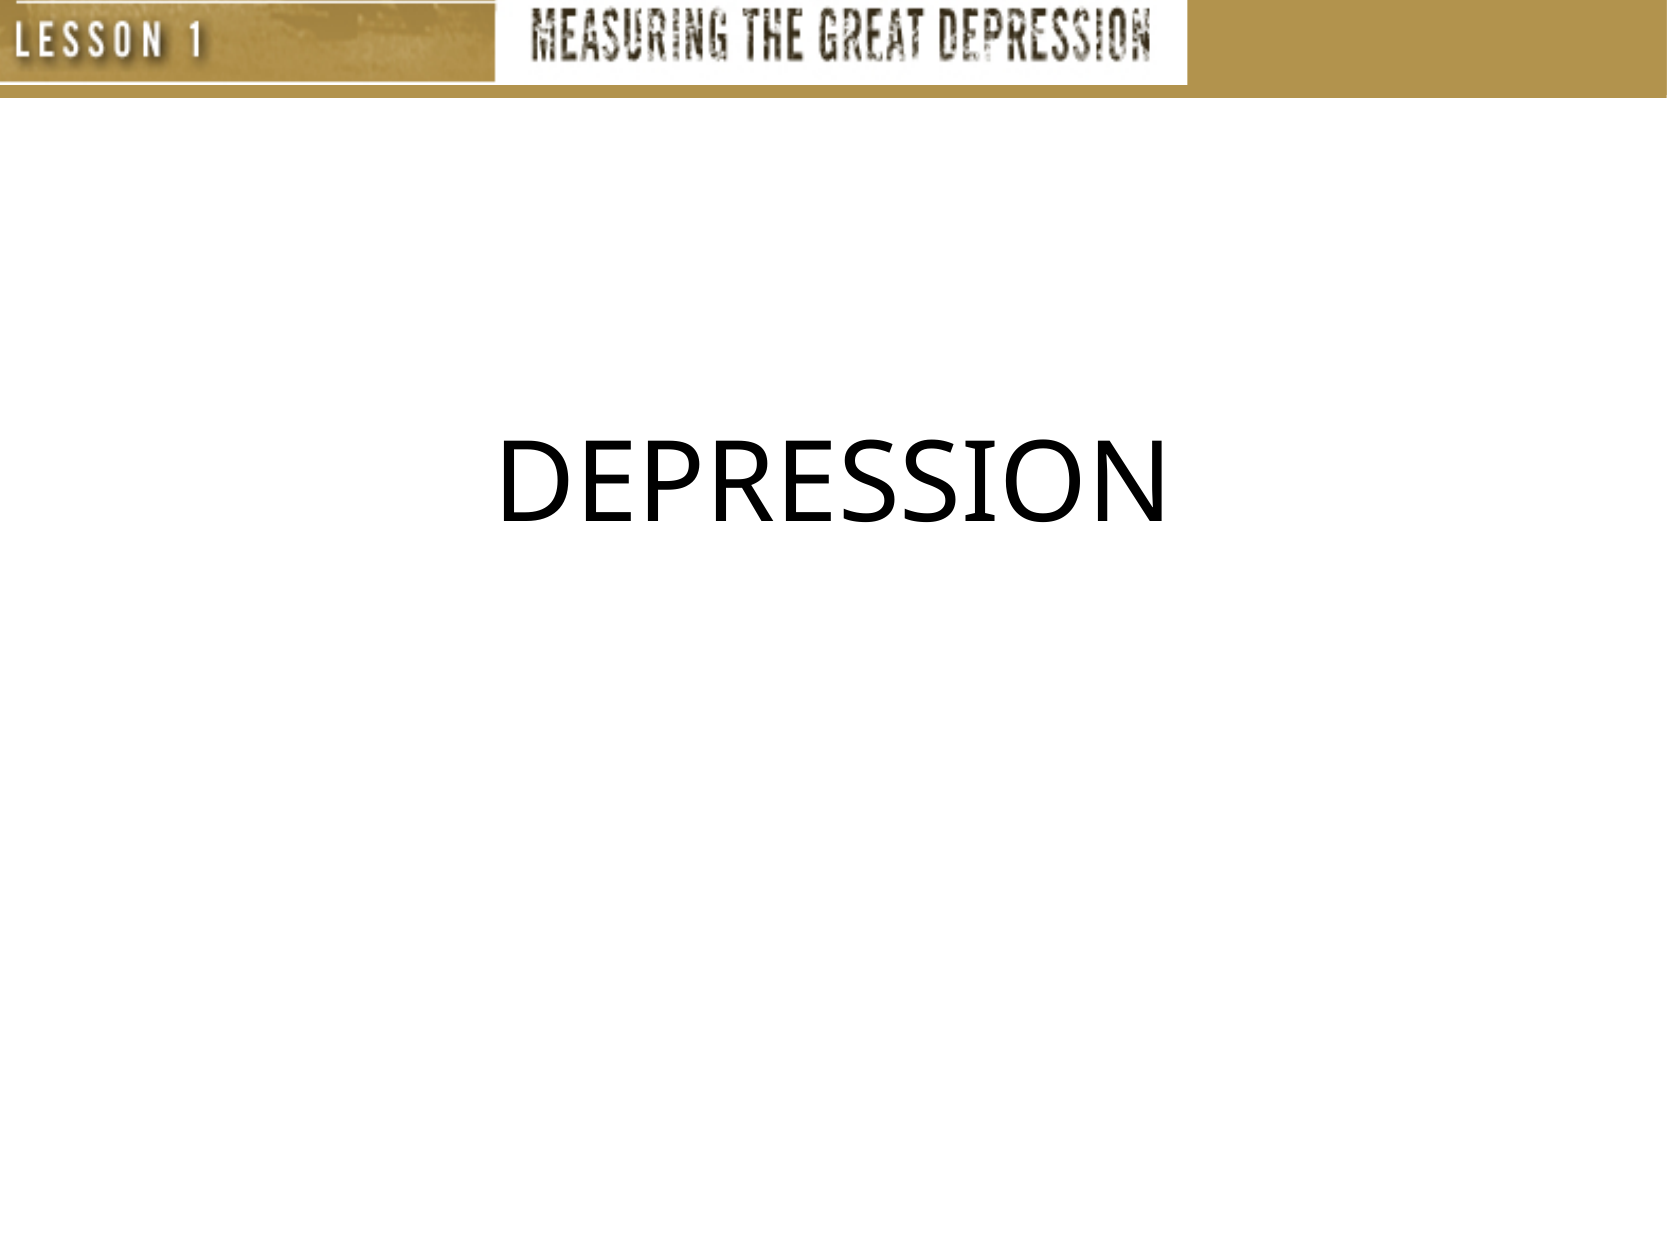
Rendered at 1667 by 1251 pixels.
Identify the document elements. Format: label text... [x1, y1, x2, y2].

text_box DEPRESSION [79, 402, 1588, 552]
picture [0, 0, 1188, 85]
